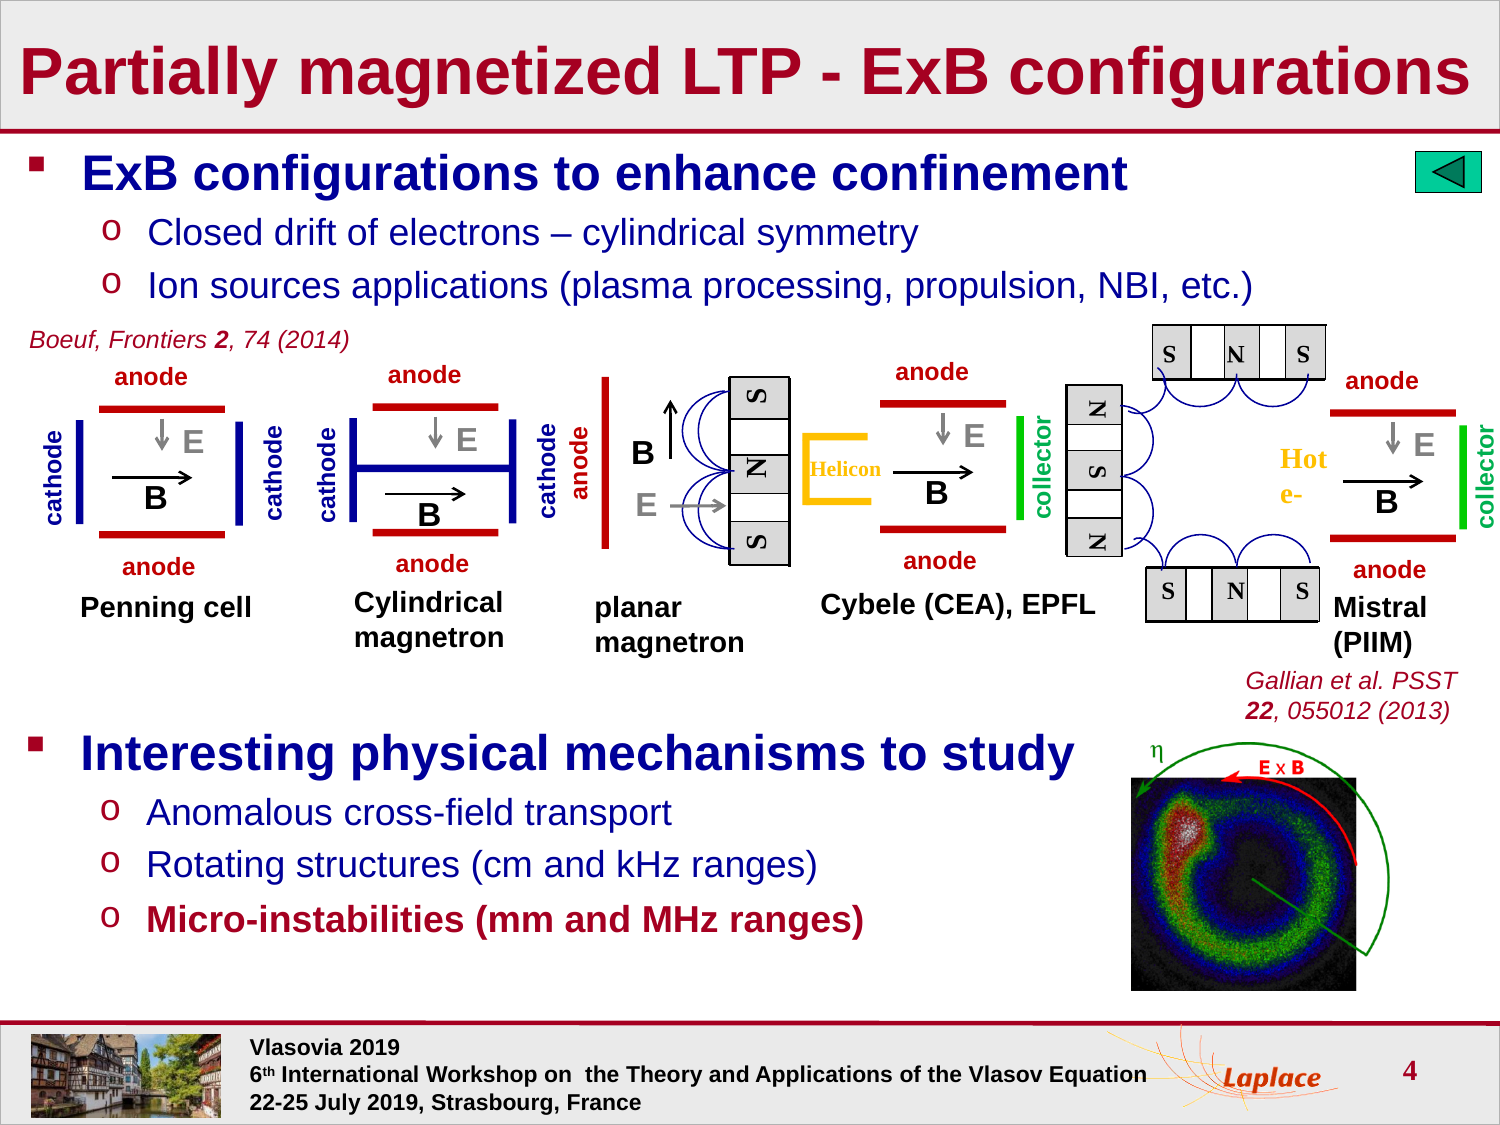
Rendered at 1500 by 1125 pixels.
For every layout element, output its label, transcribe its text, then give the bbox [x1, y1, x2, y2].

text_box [1066, 324, 1500, 667]
text_box [0, 0, 1500, 131]
text_box ExB configurations to enhance confinement Closed drift of electrons – cylindrical symmetry Ion sources applications (plasma processing, propulsion, NBI, etc.) [10, 133, 1443, 330]
picture [1107, 1024, 1343, 1111]
text_box [1415, 151, 1482, 193]
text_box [302, 350, 790, 668]
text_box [14, 315, 440, 632]
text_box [792, 347, 1061, 630]
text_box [1131, 675, 1485, 991]
text_box Interesting physical mechanisms to study Anomalous cross-field transport Rotating structures (cm and kHz ranges) [9, 712, 1126, 887]
picture [31, 1034, 221, 1118]
text_box Micro-instabilities (mm and MHz ranges) [9, 887, 1126, 960]
title Partially magnetized LTP - ExB configurations [4, 11, 1500, 125]
